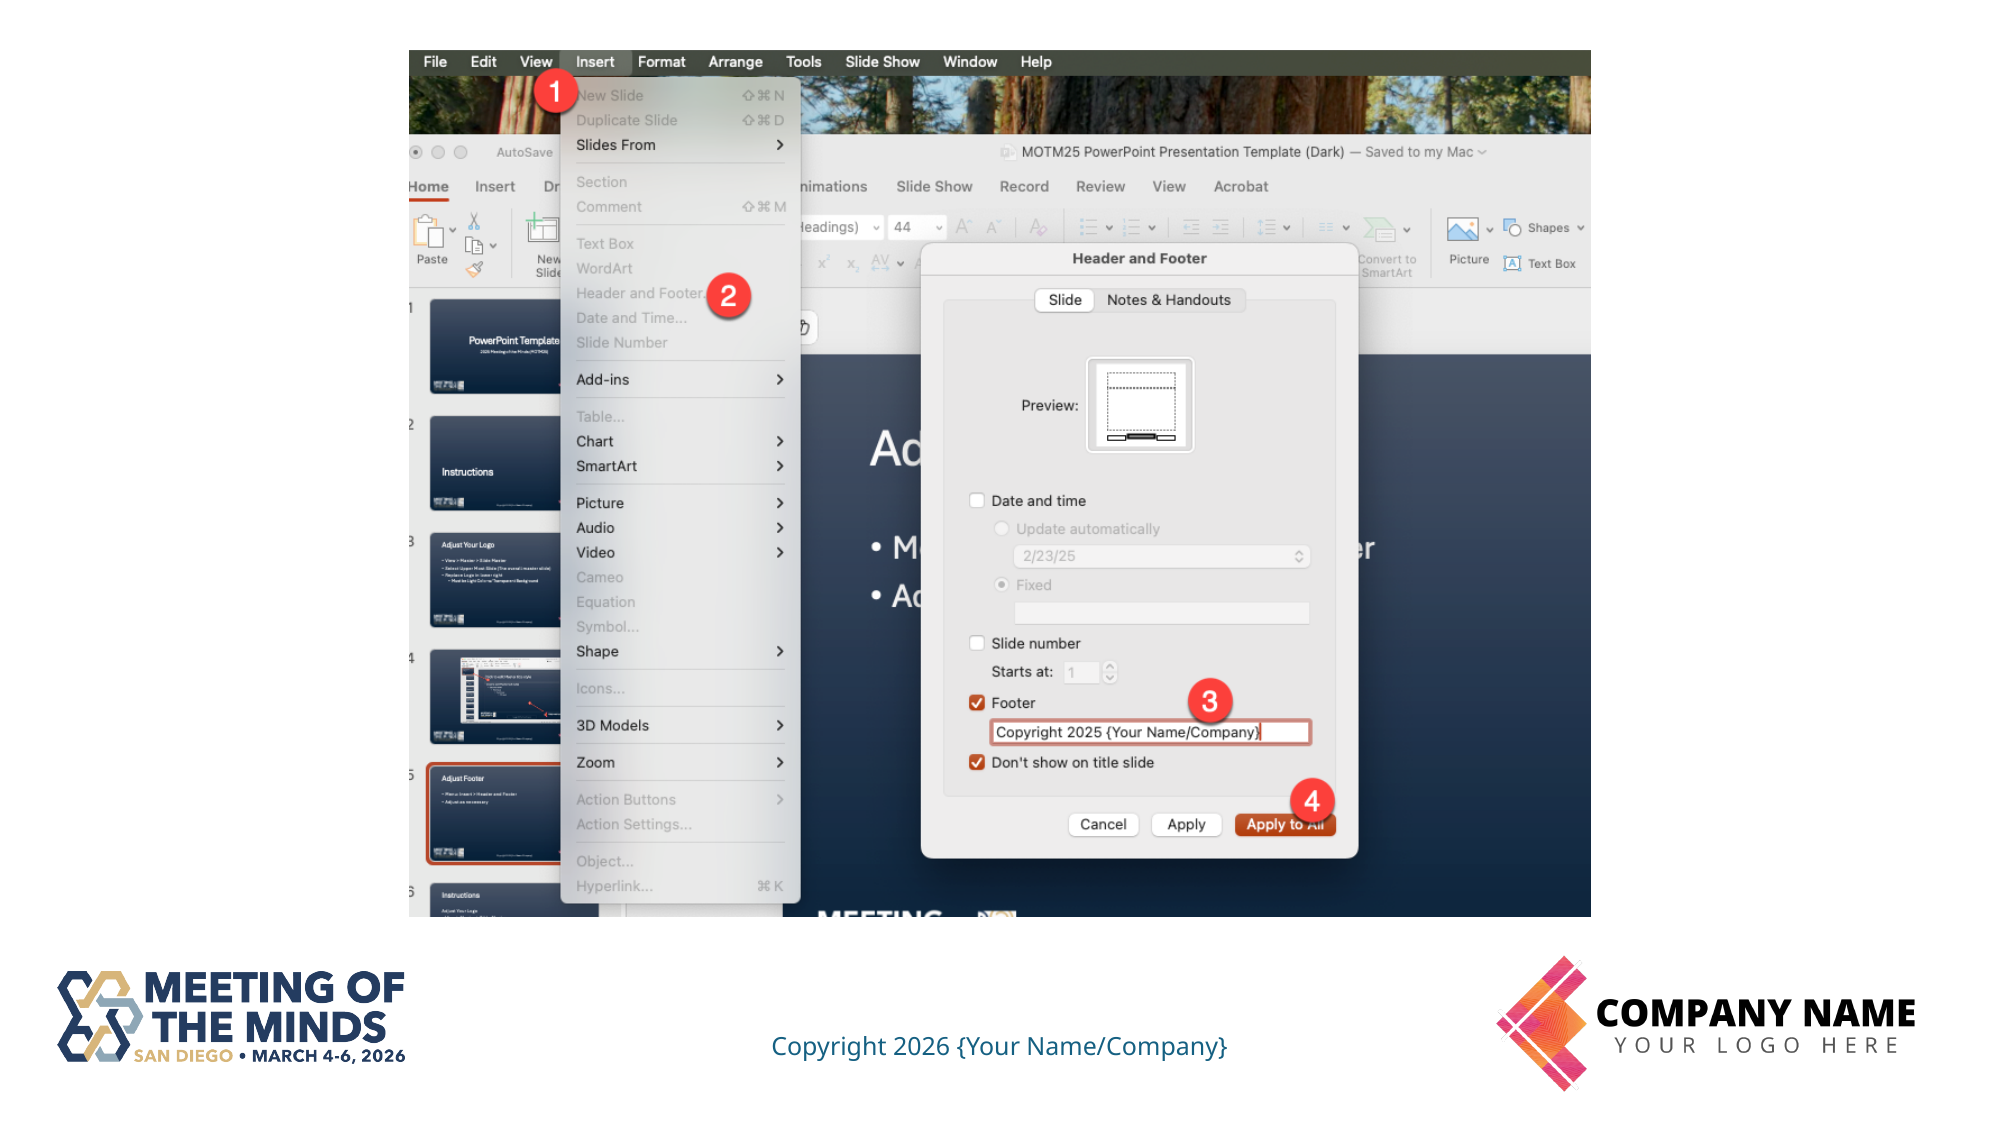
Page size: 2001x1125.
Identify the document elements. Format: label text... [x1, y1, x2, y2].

footer Copyright 2026 {Your Name/Company} [662, 1015, 1338, 1076]
picture [57, 971, 405, 1064]
picture [1493, 952, 1921, 1095]
picture [408, 49, 1592, 918]
